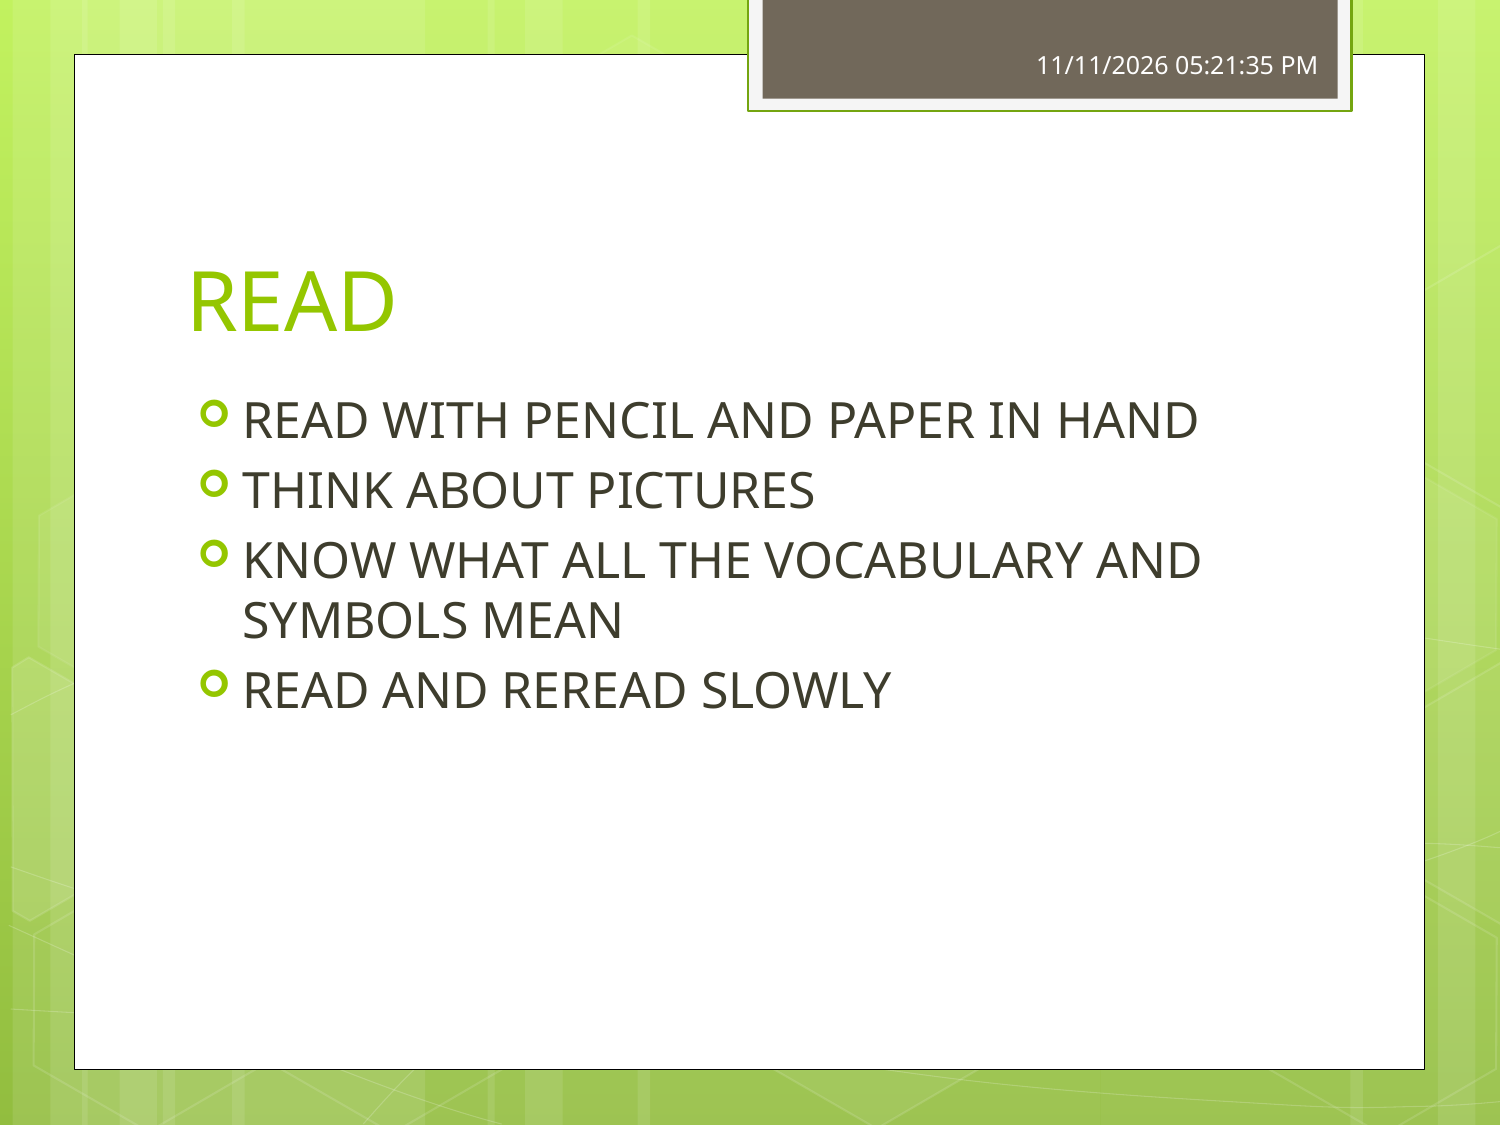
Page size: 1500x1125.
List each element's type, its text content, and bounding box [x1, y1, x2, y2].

list READ WITH PENCIL AND PAPER IN HAND THINK ABOUT PICTURES KNOW WHAT ALL THE VOCABULARY AND SYMBOLS MEAN READ AND REREAD SLOWLY [171, 381, 1283, 957]
title READ [171, 168, 1324, 357]
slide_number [983, 36, 1334, 97]
